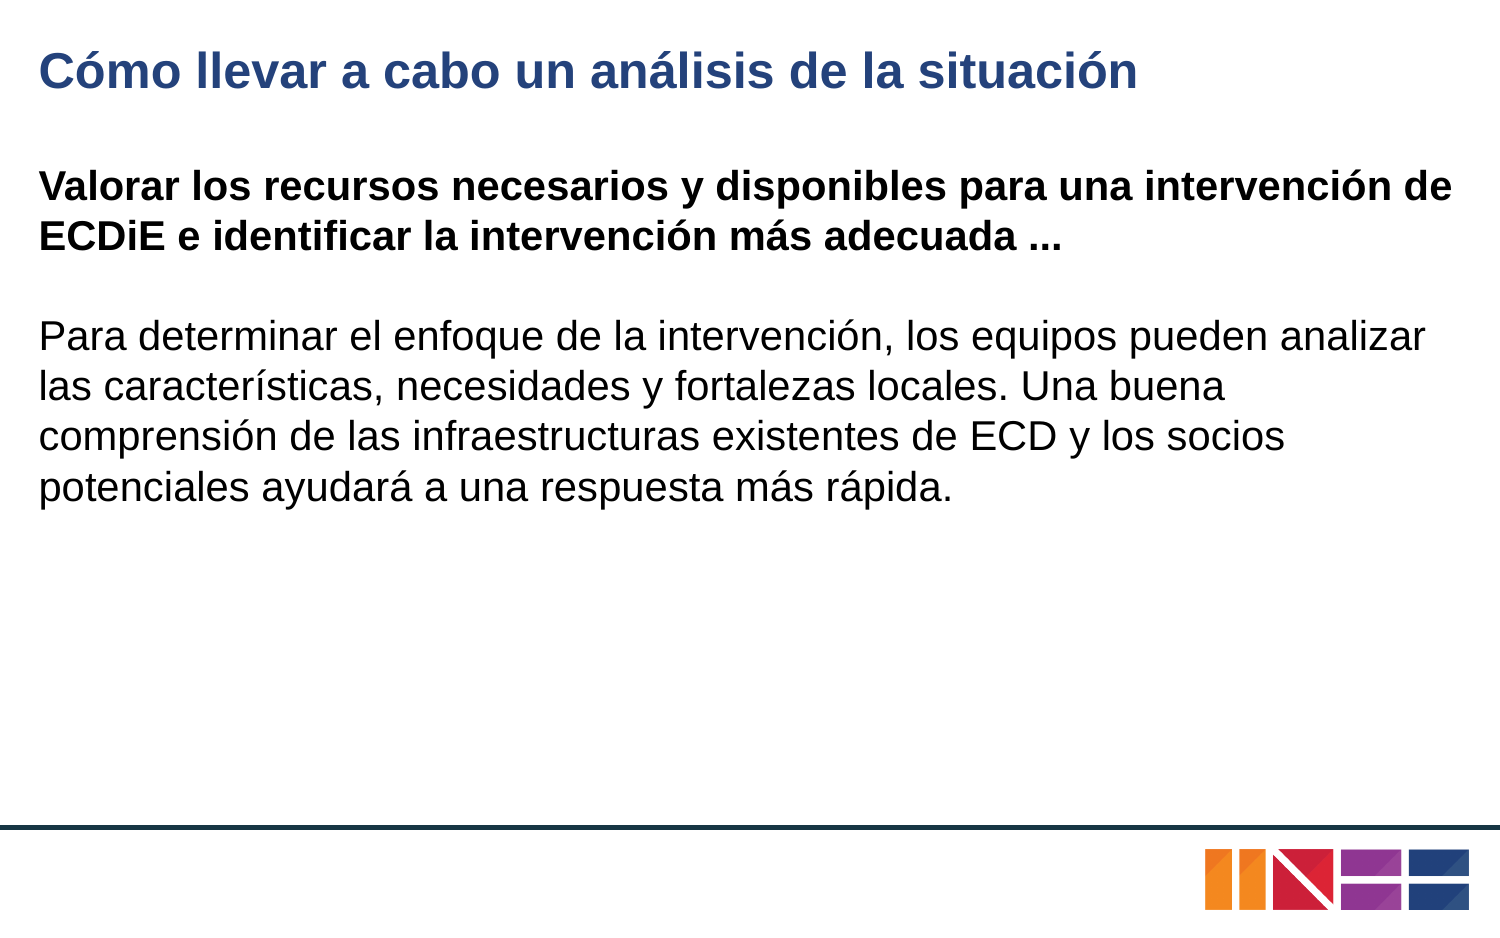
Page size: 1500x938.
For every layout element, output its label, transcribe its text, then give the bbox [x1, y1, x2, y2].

picture [1205, 849, 1469, 910]
title Cómo llevar a cabo un análisis de la situación [23, 23, 1468, 121]
list Valorar los recursos necesarios y disponibles para una intervención de ECDiE e identificar la intervención más adecuada ... Para determinar el enfoque de la intervención, los equipos pueden analizar las características, necesidades y fortalezas locales. Una buena comprensión de las infraestructuras existentes de ECD y los socios potenciales ayudará a una respuesta más rápida. [23, 143, 1479, 779]
